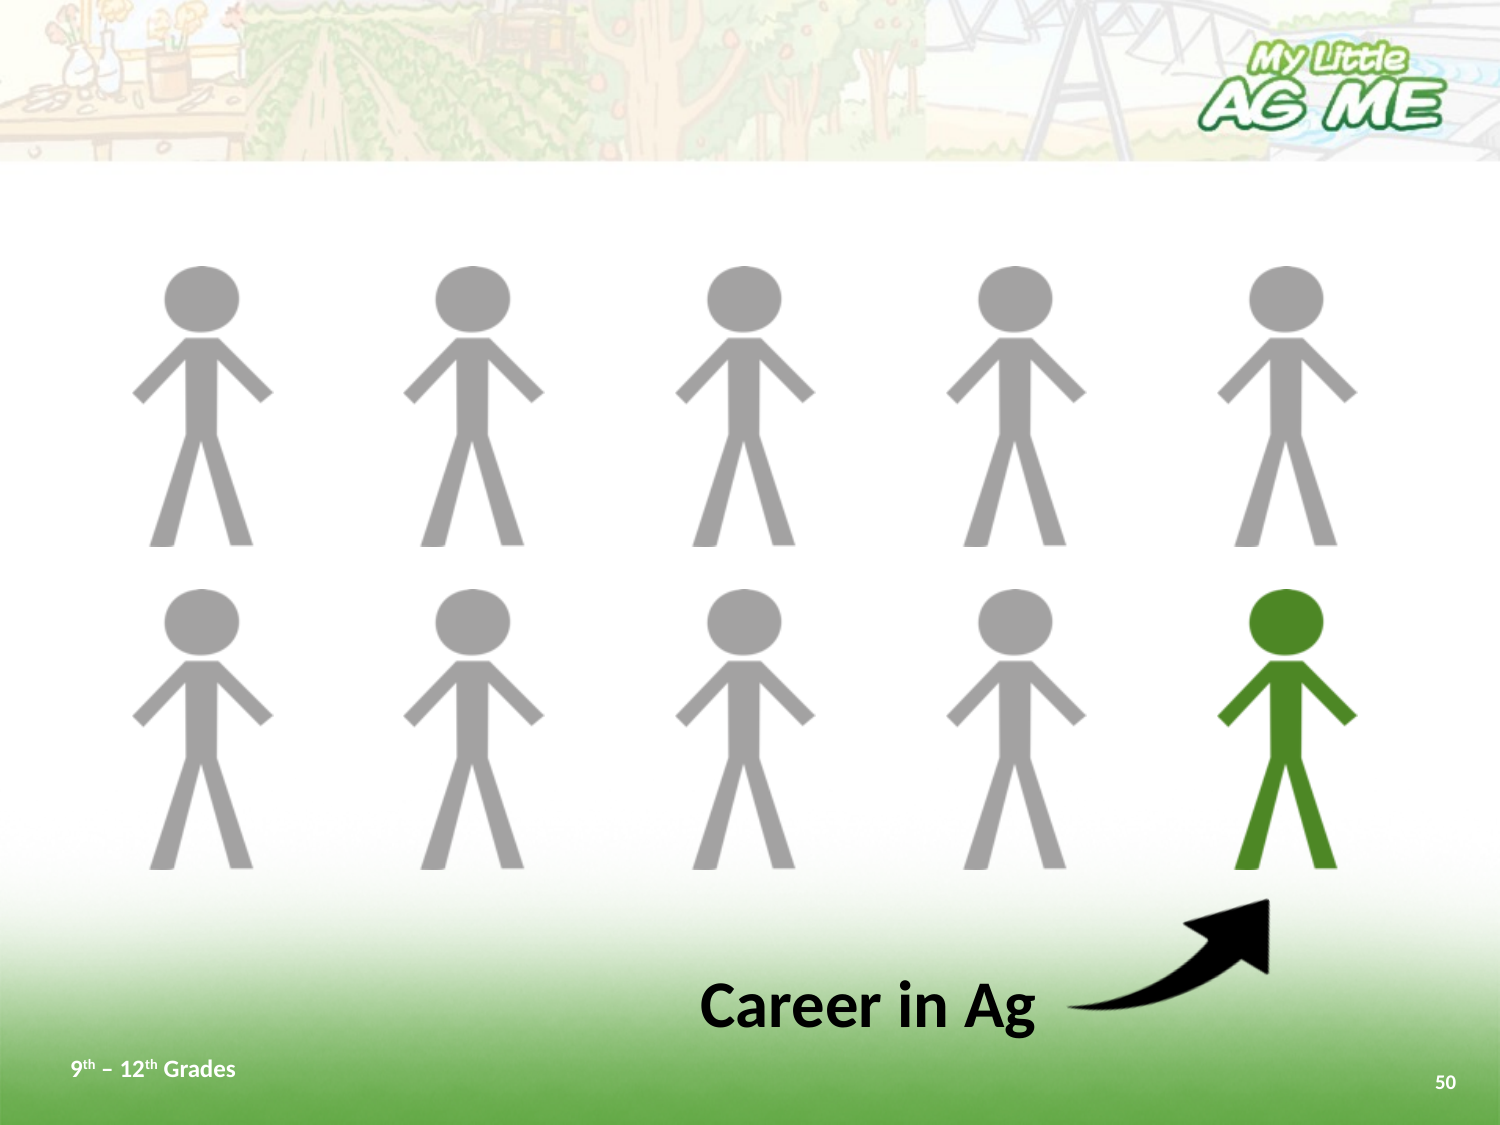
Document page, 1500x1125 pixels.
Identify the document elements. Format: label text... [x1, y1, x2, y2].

text_box Career in Ag [685, 953, 1053, 1049]
picture [0, 0, 1500, 1125]
